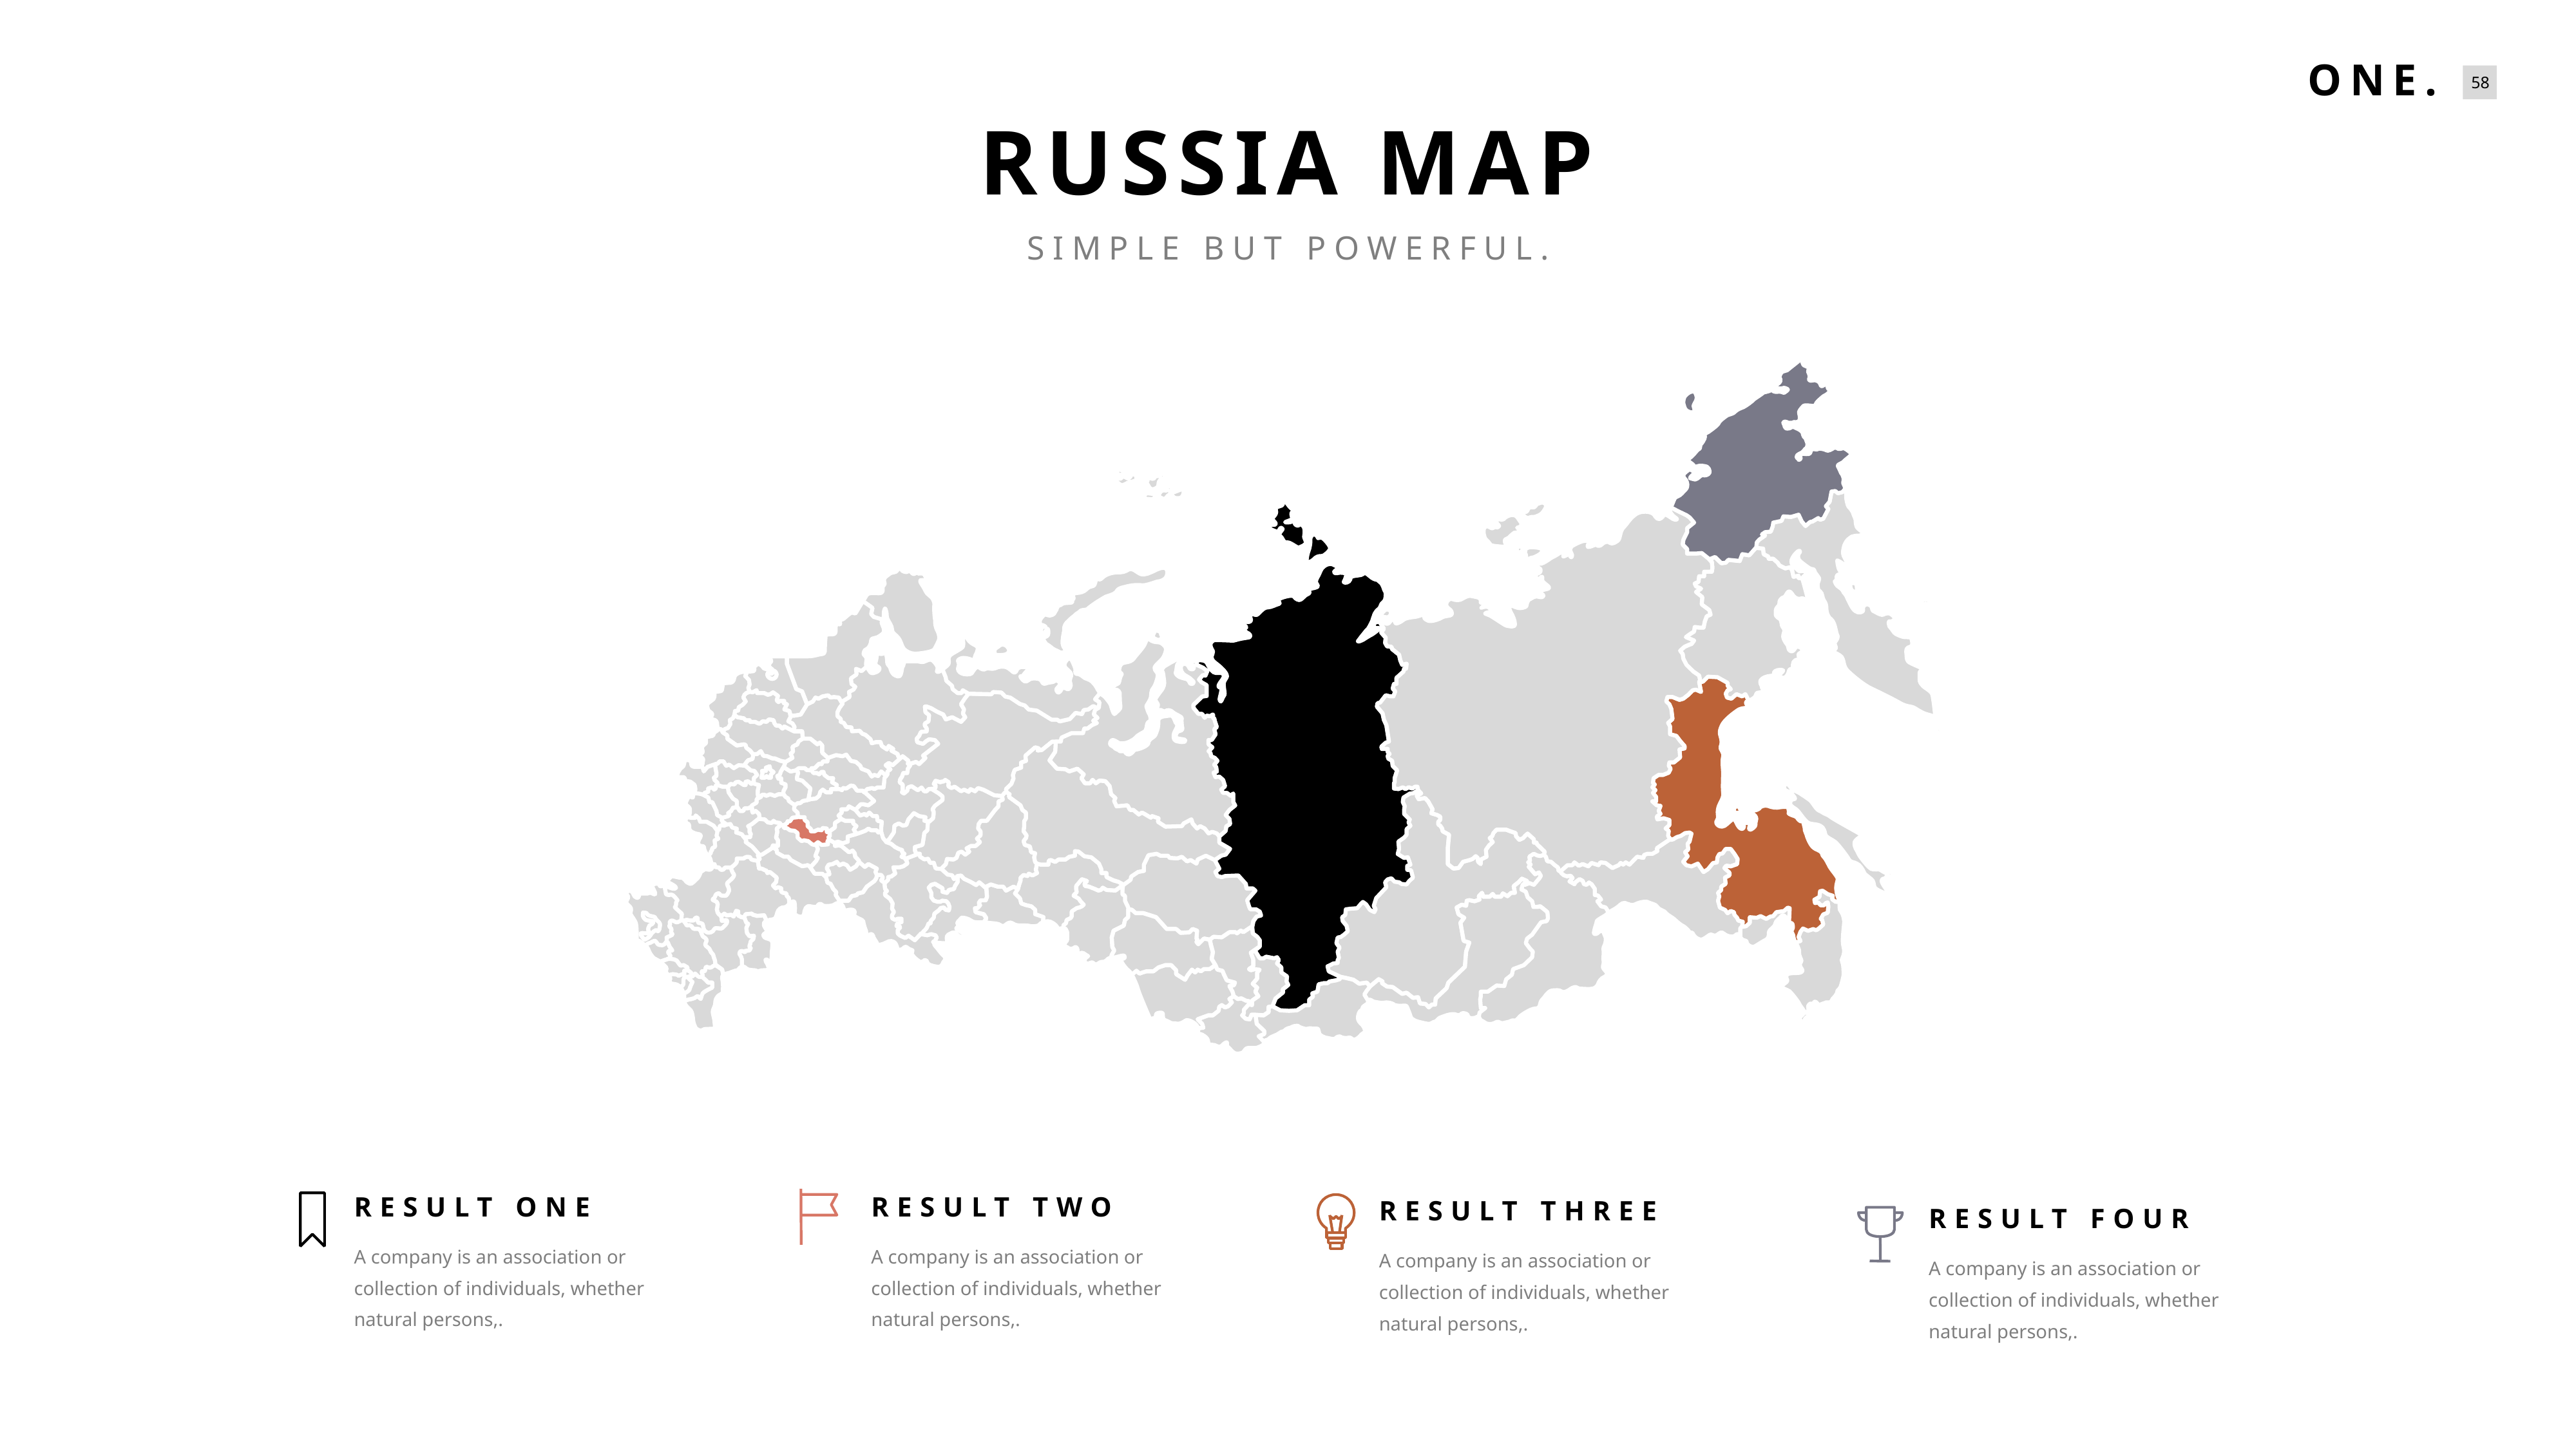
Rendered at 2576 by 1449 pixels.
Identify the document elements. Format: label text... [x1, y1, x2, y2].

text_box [300, 1167, 2277, 1349]
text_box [625, 358, 1951, 1054]
text_box SIMPLE BUT POWERFUL. [854, 222, 1722, 271]
text_box RUSSIA MAP [734, 102, 1840, 218]
